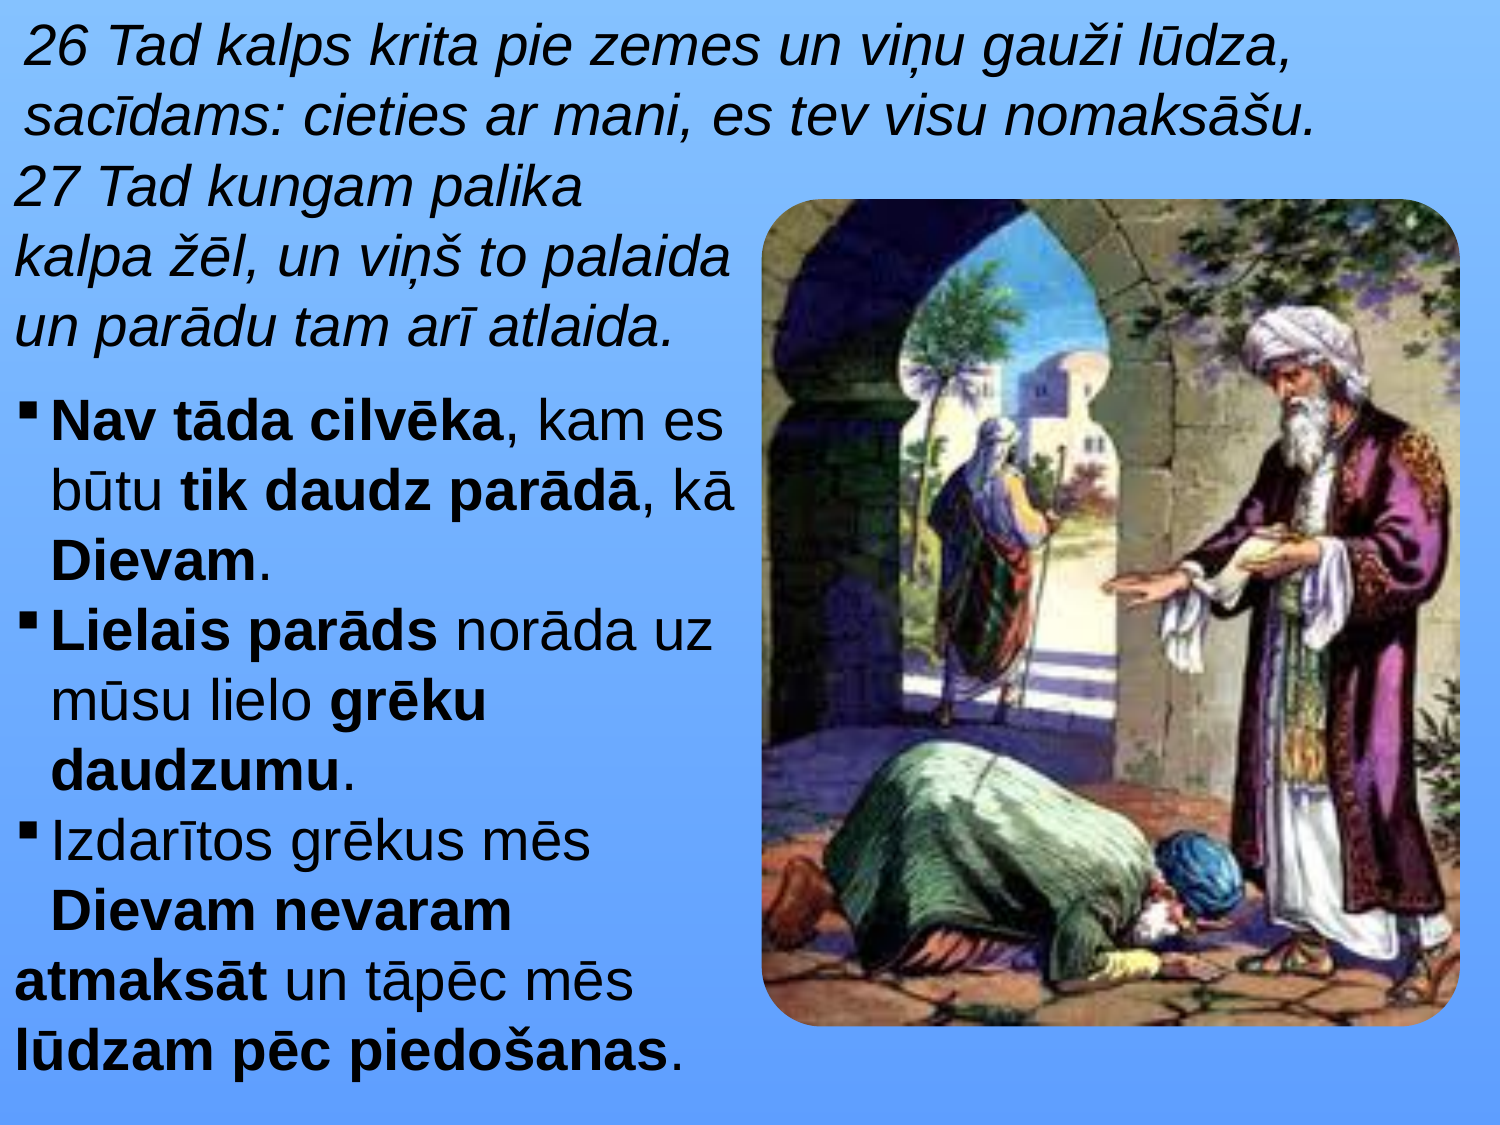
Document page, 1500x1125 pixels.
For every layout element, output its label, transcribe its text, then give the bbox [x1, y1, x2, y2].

text_box 27 Tad kungam palika kalpa žēl, un viņš to palaida un parādu tam arī atlaida. [0, 140, 750, 366]
text_box Nav tāda cilvēka, kam es būtu tik daudz parādā, kā Dievam. Lielais parāds norāda uz mūsu lielo grēku daudzumu. Izdarītos grēkus mēs Dievam nevaram atmaksāt un tāpēc mēs lūdzam pēc piedošanas. [0, 374, 750, 1090]
picture [761, 198, 1461, 1027]
list 26 Tad kalps krita pie zemes un viņu gauži lūdza, sacīdams: cieties ar mani, es tev visu nomaksāšu. [0, 0, 1500, 743]
